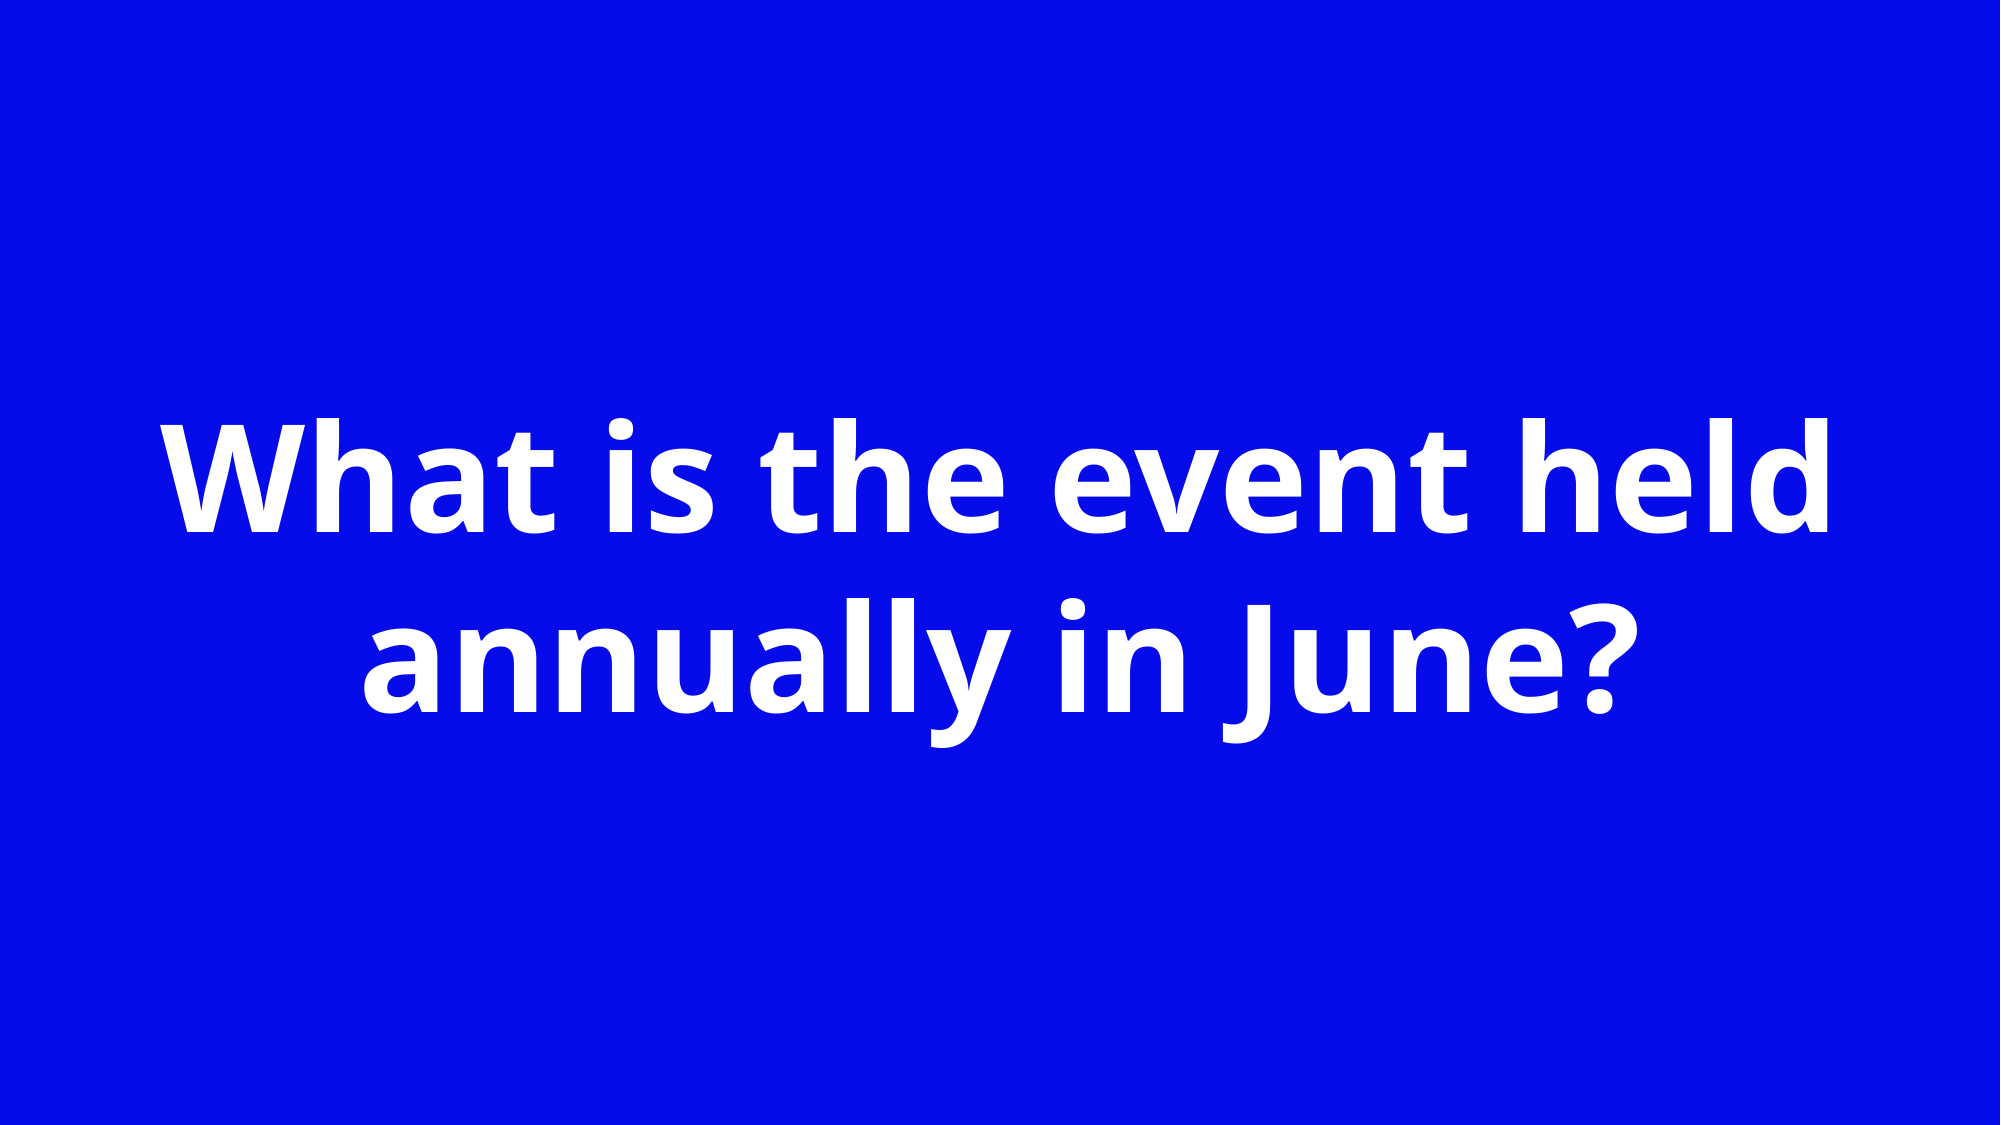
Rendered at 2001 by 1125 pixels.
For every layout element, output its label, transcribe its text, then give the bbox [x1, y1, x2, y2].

text_box What is the event held annually in June? [0, 0, 2000, 1125]
